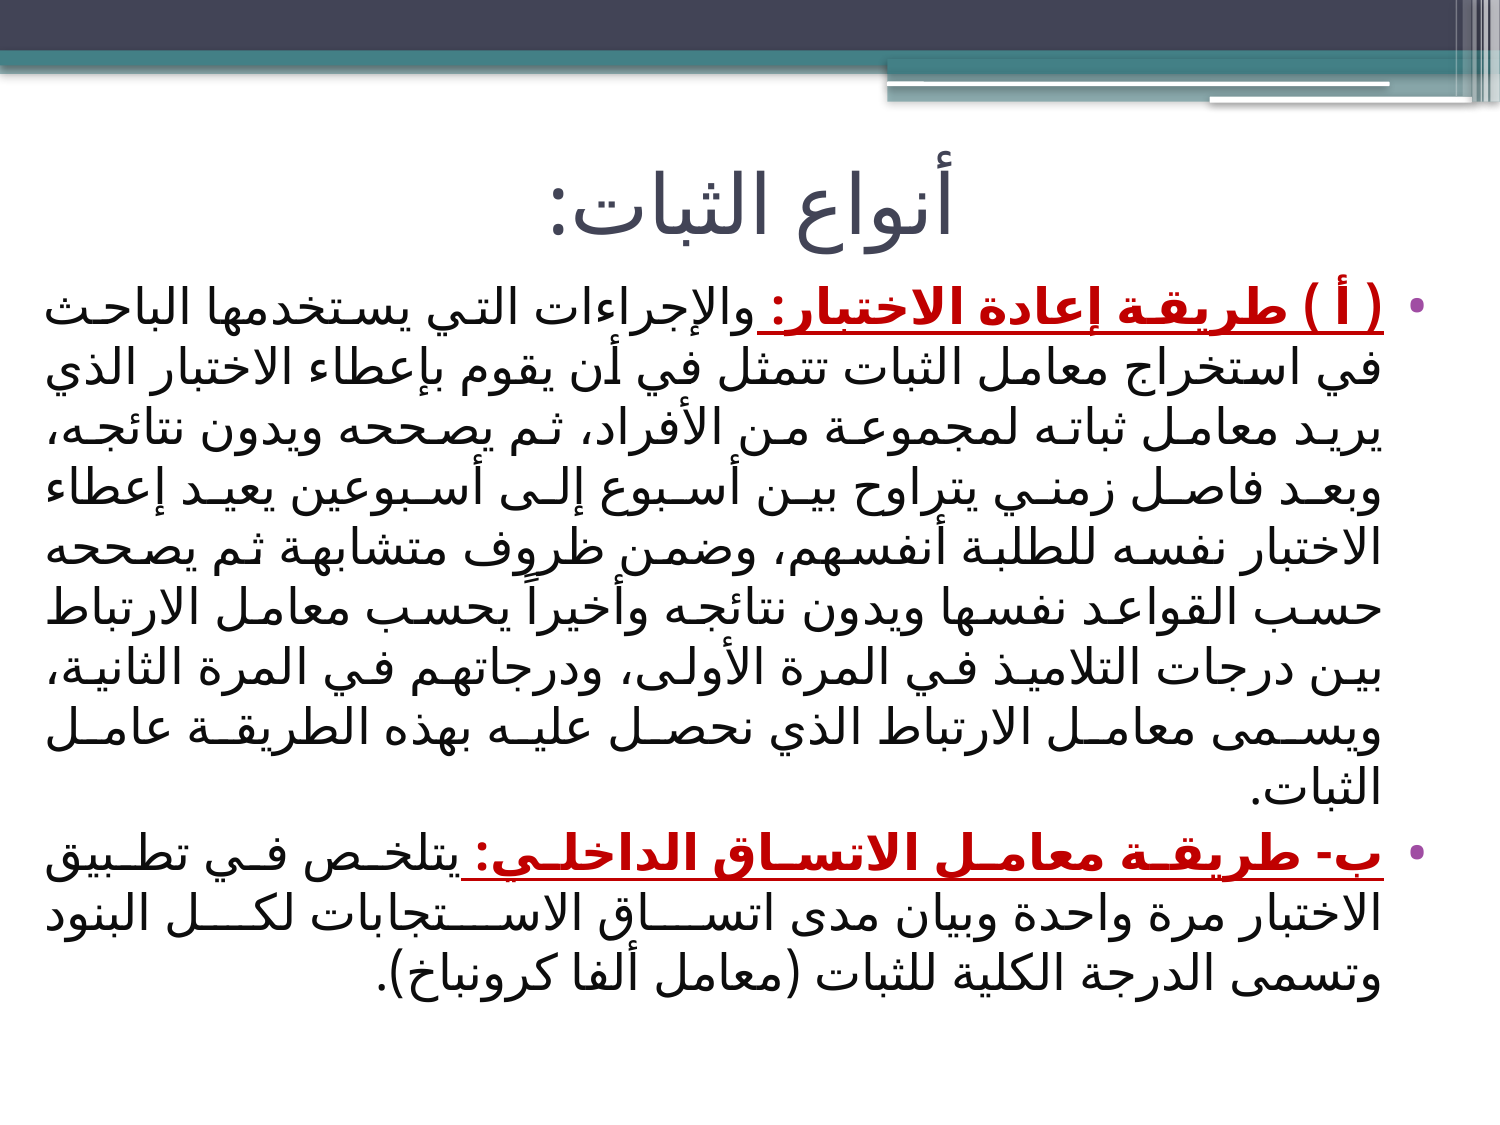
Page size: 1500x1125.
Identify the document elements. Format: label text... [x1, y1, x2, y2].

list ( أ ) طريقة إعادة الاختبار: والإجراءات التي يستخدمها الباحث في استخراج معامل الثبات تتمثل في أن يقوم بإعطاء الاختبار الذي يريد معامل ثباته لمجموعة من الأفراد، ثم يصححه ويدون نتائجه، وبعد فاصل زمني يتراوح بين أسبوع إلى أسبوعين يعيد إعطاء الاختبار نفسه للطلبة أنفسهم، وضمن ظروف متشابهة ثم يصححه حسب القواعد نفسها ويدون نتائجه وأخيراً يحسب معامل الارتباط بين درجات التلاميذ في المرة الأولى، ودرجاتهم في المرة الثانية، ويسمى معامل الارتباط الذي نحصل عليه بهذه الطريقة عامل الثبات. ب- طريقة معامل الاتساق الداخلي: يتلخص في تطبيق الاختبار مرة واحدة وبيان مدى اتساق الاستجابات لكل البنود وتسمى الدرجة الكلية للثبات (معامل ألفا كرونباخ). [29, 267, 1459, 1079]
title أنواع الثبات: [76, 113, 1427, 267]
